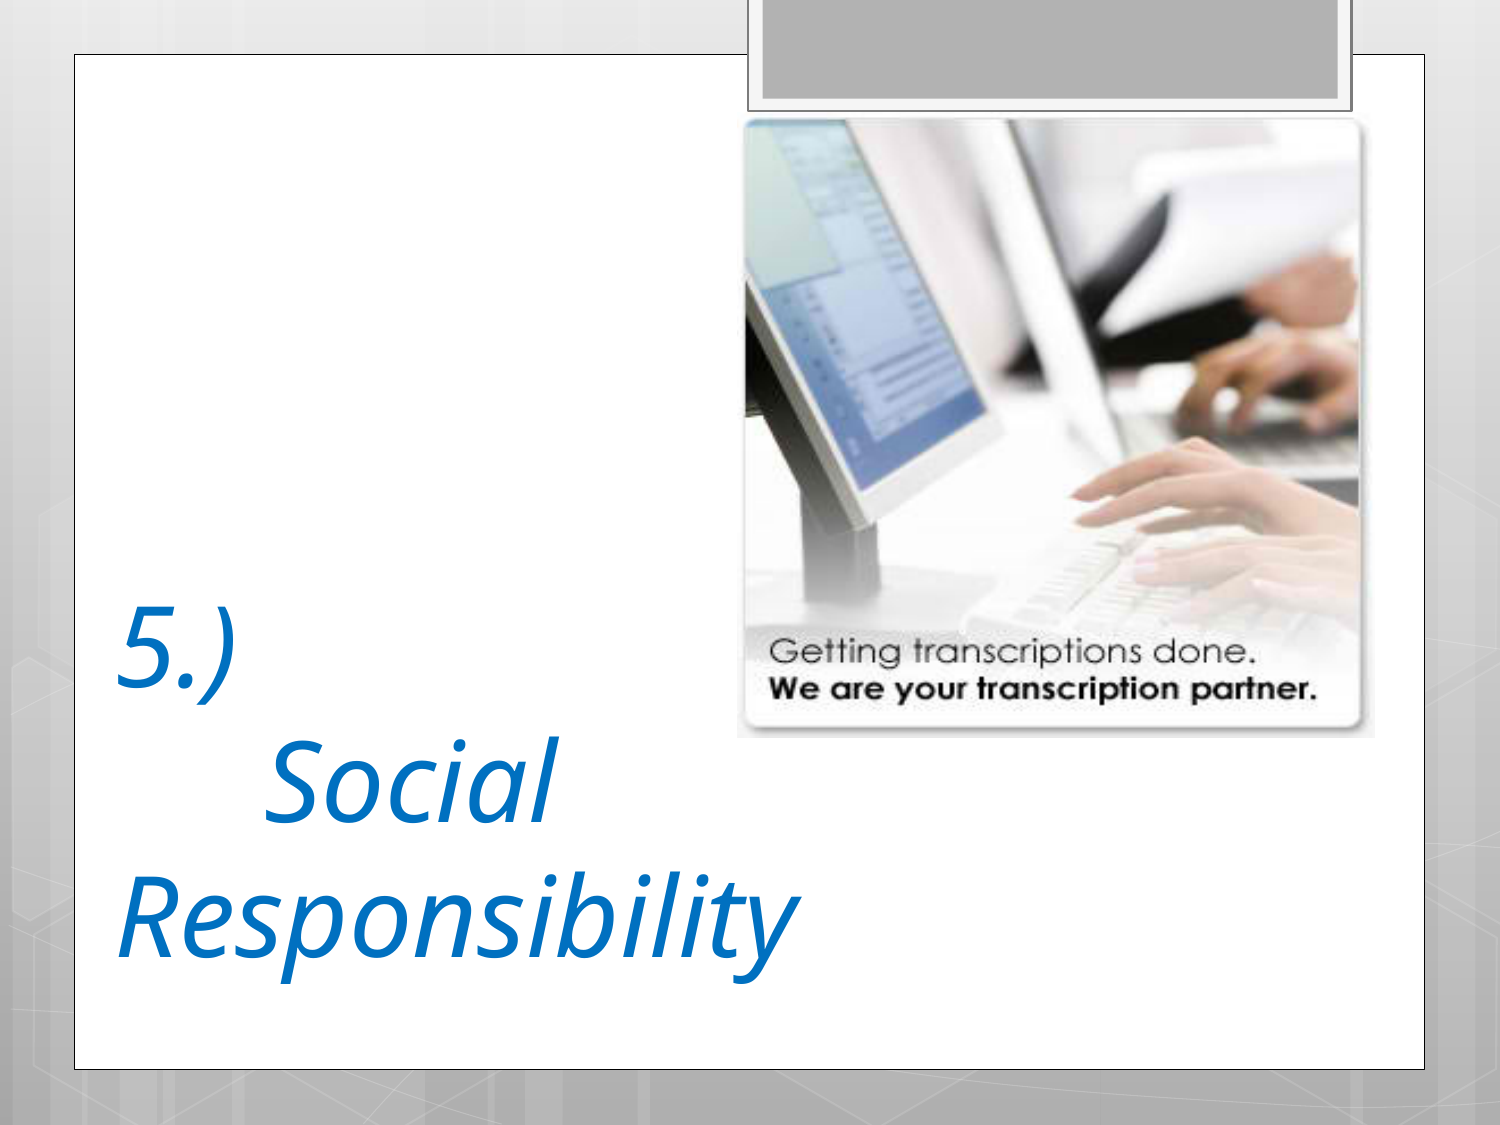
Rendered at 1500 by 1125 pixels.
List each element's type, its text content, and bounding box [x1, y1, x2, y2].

title 5.) Social Responsibility [99, 462, 1275, 988]
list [737, 112, 1376, 738]
